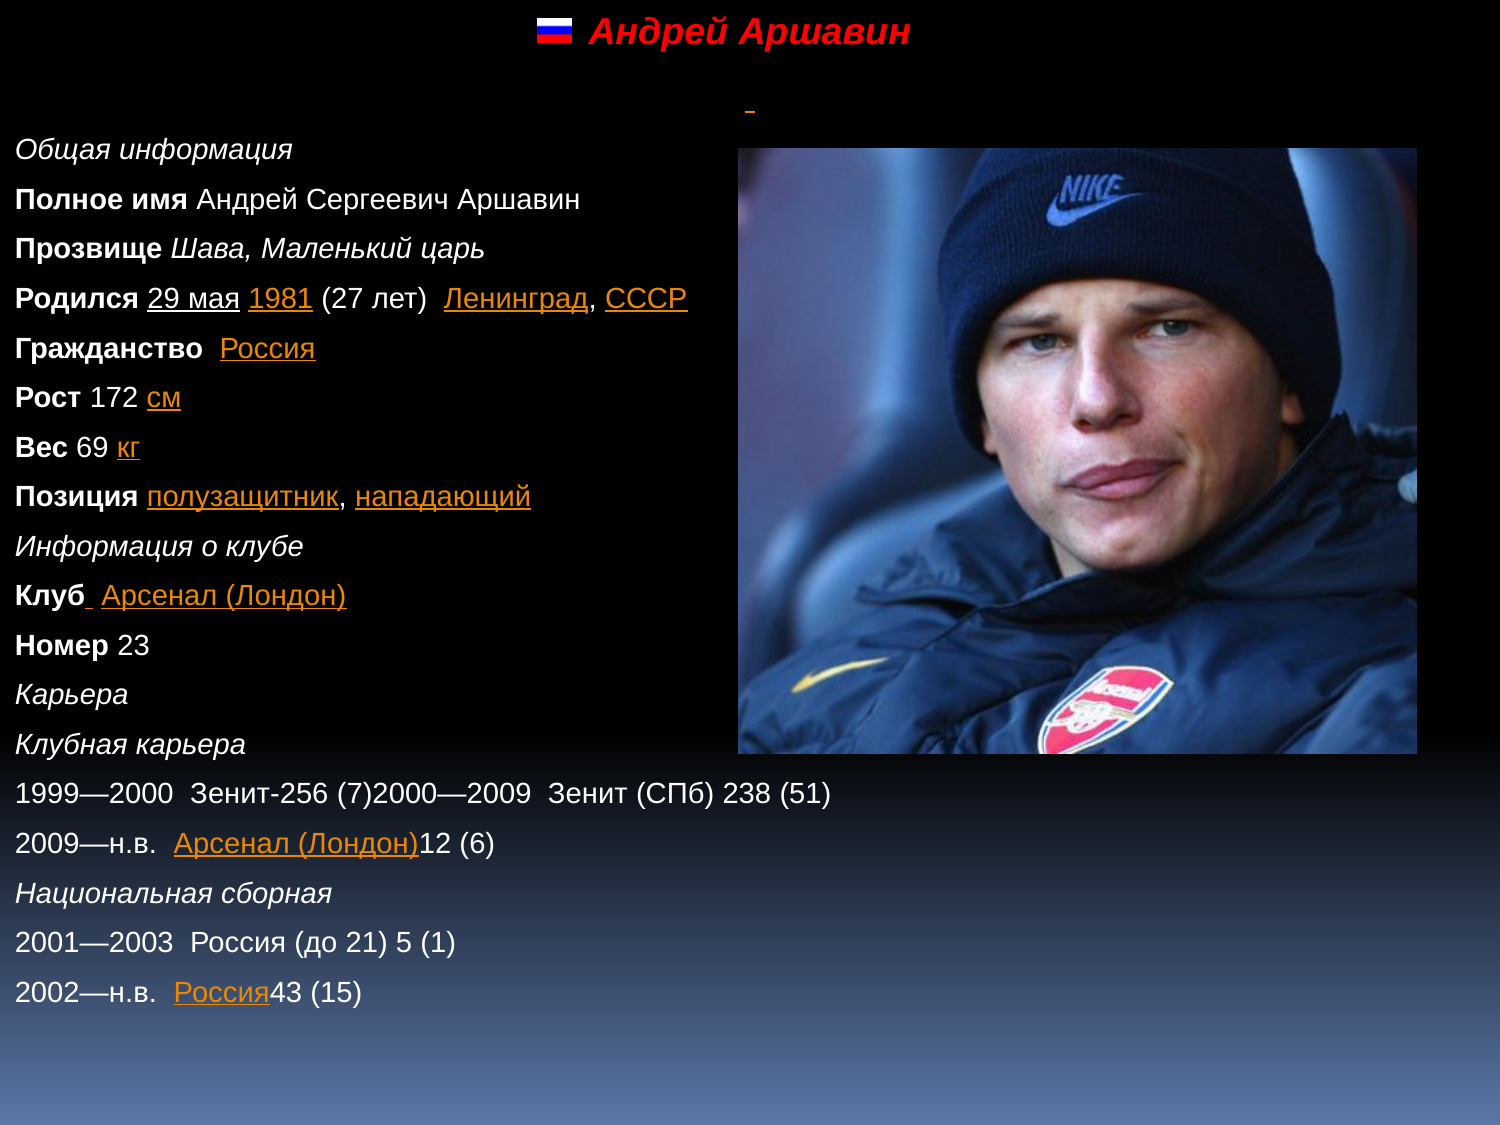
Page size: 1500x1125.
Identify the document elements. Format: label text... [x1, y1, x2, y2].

text_box Андрей Аршавин Общая информация Полное имя Андрей Сергеевич Аршавин Прозвище Шава, Маленький царь Родился 29 мая 1981 (27 лет) Ленинград, СССР Гражданство Россия Рост 172 см Вес 69 кг Позиция полузащитник, нападающий Информация о клубе Клуб Арсенал (Лондон) Номер 23 Карьера Клубная карьера 1999—2000 Зенит-256 (7)2000—2009 Зенит (СПб) 238 (51) 2009—н.в. Арсенал (Лондон)12 (6) Национальная сборная 2001—2003 Россия (до 21) 5 (1) 2002—н.в. Россия43 (15) [0, 0, 1500, 1016]
picture [536, 18, 573, 43]
picture [737, 148, 1417, 754]
